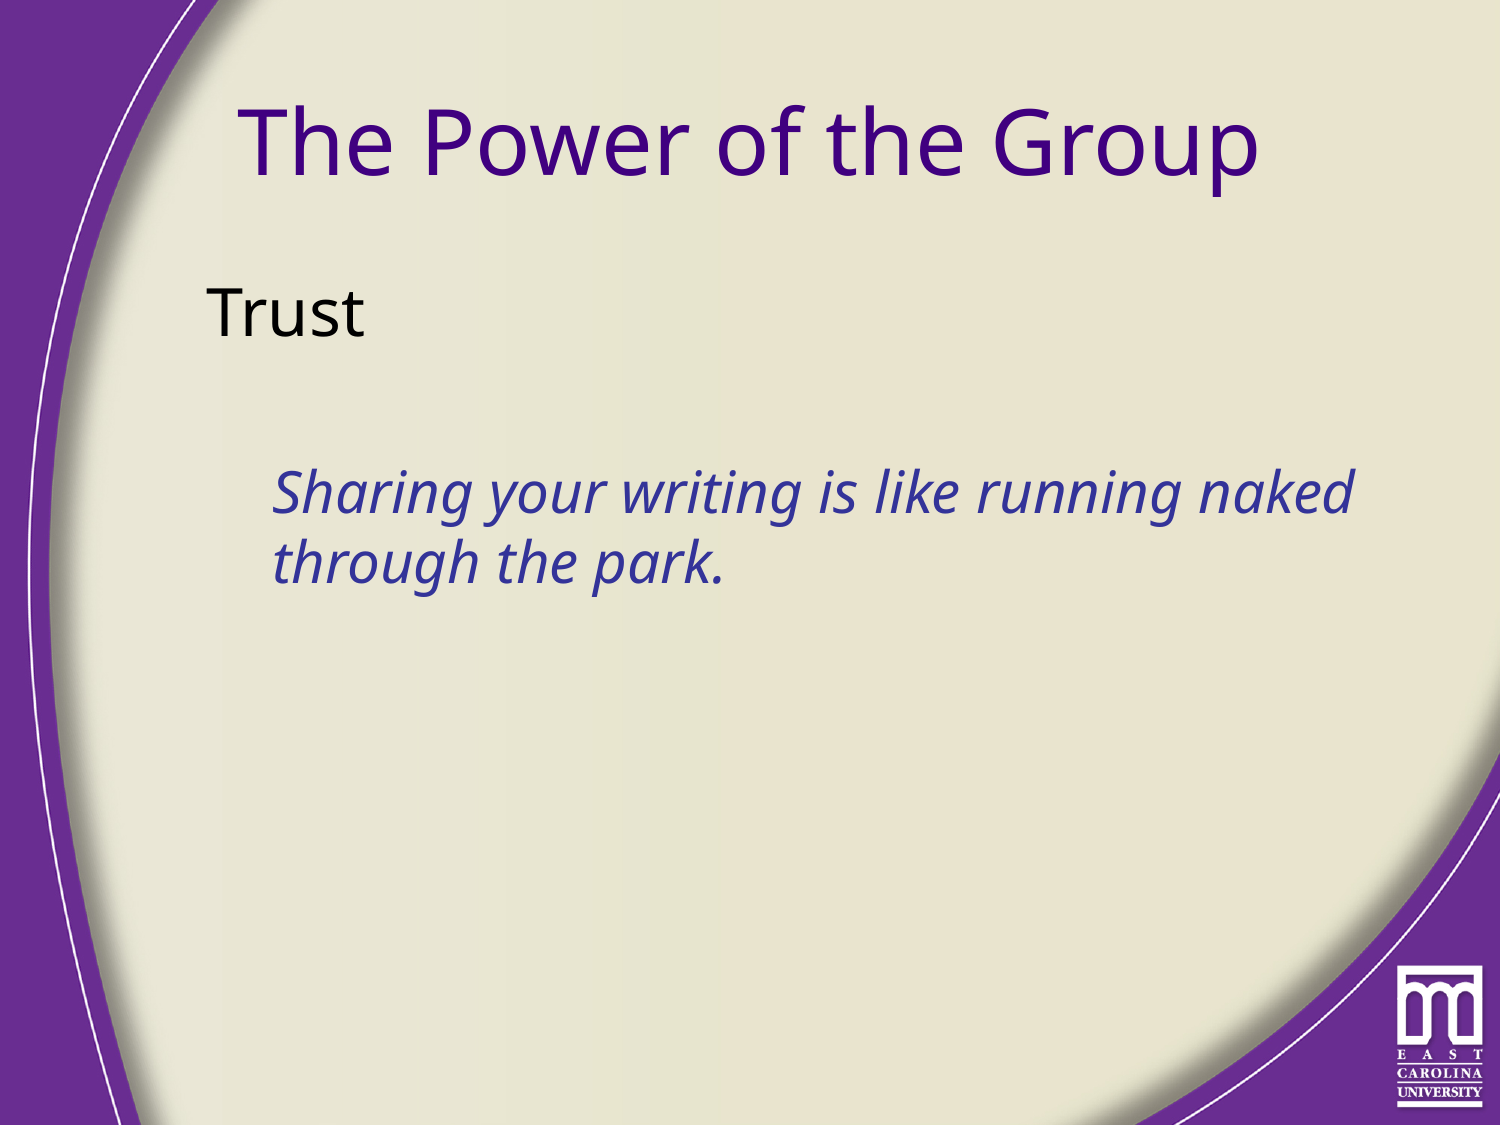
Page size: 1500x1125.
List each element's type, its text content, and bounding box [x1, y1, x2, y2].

title The Power of the Group [74, 44, 1426, 233]
picture [0, 0, 1500, 1125]
list Trust Sharing your writing is like running naked through the park. [135, 262, 1486, 1006]
